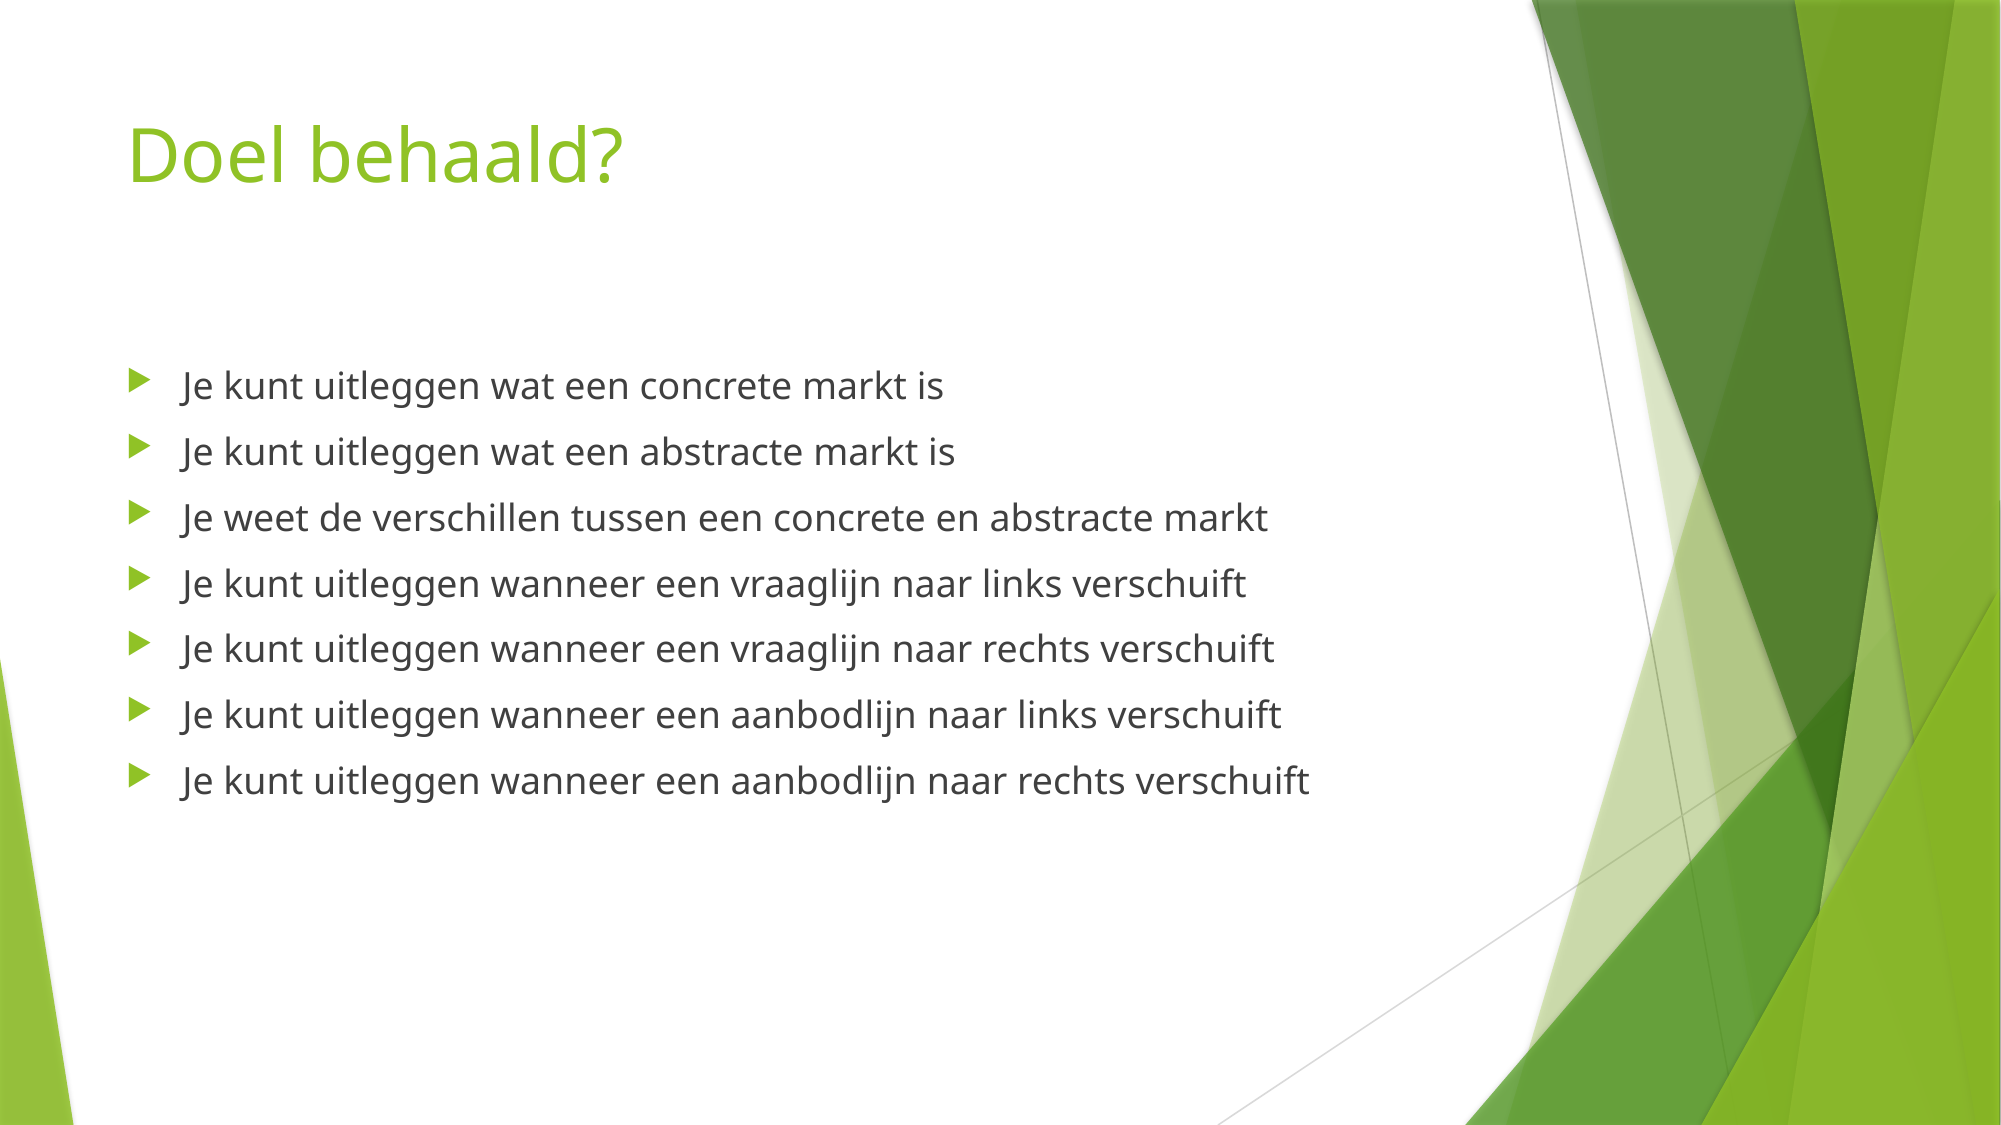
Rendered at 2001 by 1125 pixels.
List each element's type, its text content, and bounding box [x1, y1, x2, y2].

list Je kunt uitleggen wat een concrete markt is Je kunt uitleggen wat een abstracte markt is Je weet de verschillen tussen een concrete en abstracte markt Je kunt uitleggen wanneer een vraaglijn naar links verschuift Je kunt uitleggen wanneer een vraaglijn naar rechts verschuift Je kunt uitleggen wanneer een aanbodlijn naar links verschuift Je kunt uitleggen wanneer een aanbodlijn naar rechts verschuift [111, 354, 1522, 992]
title Doel behaald? [111, 99, 1522, 317]
